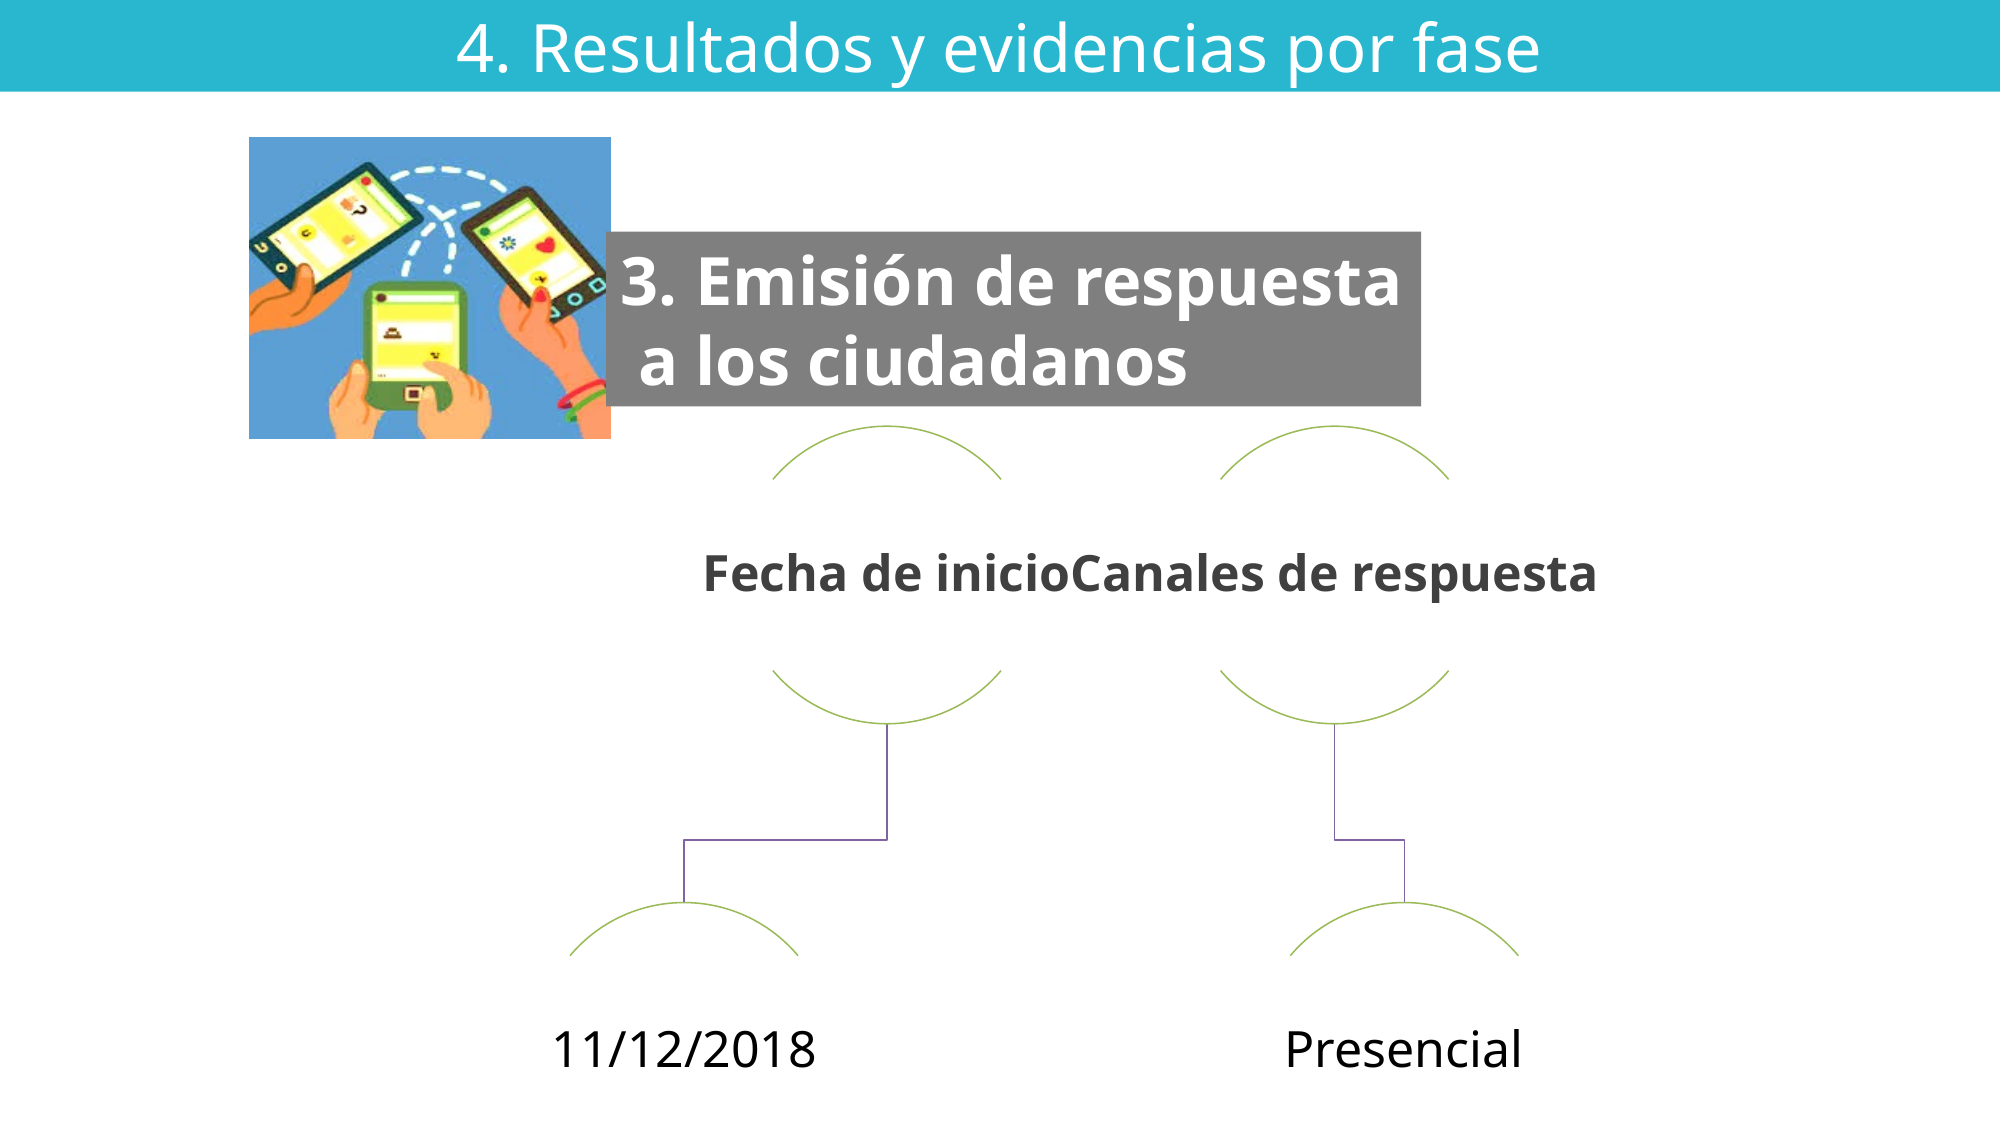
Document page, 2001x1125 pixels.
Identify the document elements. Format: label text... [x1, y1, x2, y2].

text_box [338, 479, 1751, 1125]
picture [249, 136, 611, 439]
text_box 3. Emisión de respuesta a los ciudadanos [615, 231, 1422, 407]
text_box 4. Resultados y evidencias por fase [0, 0, 2000, 94]
